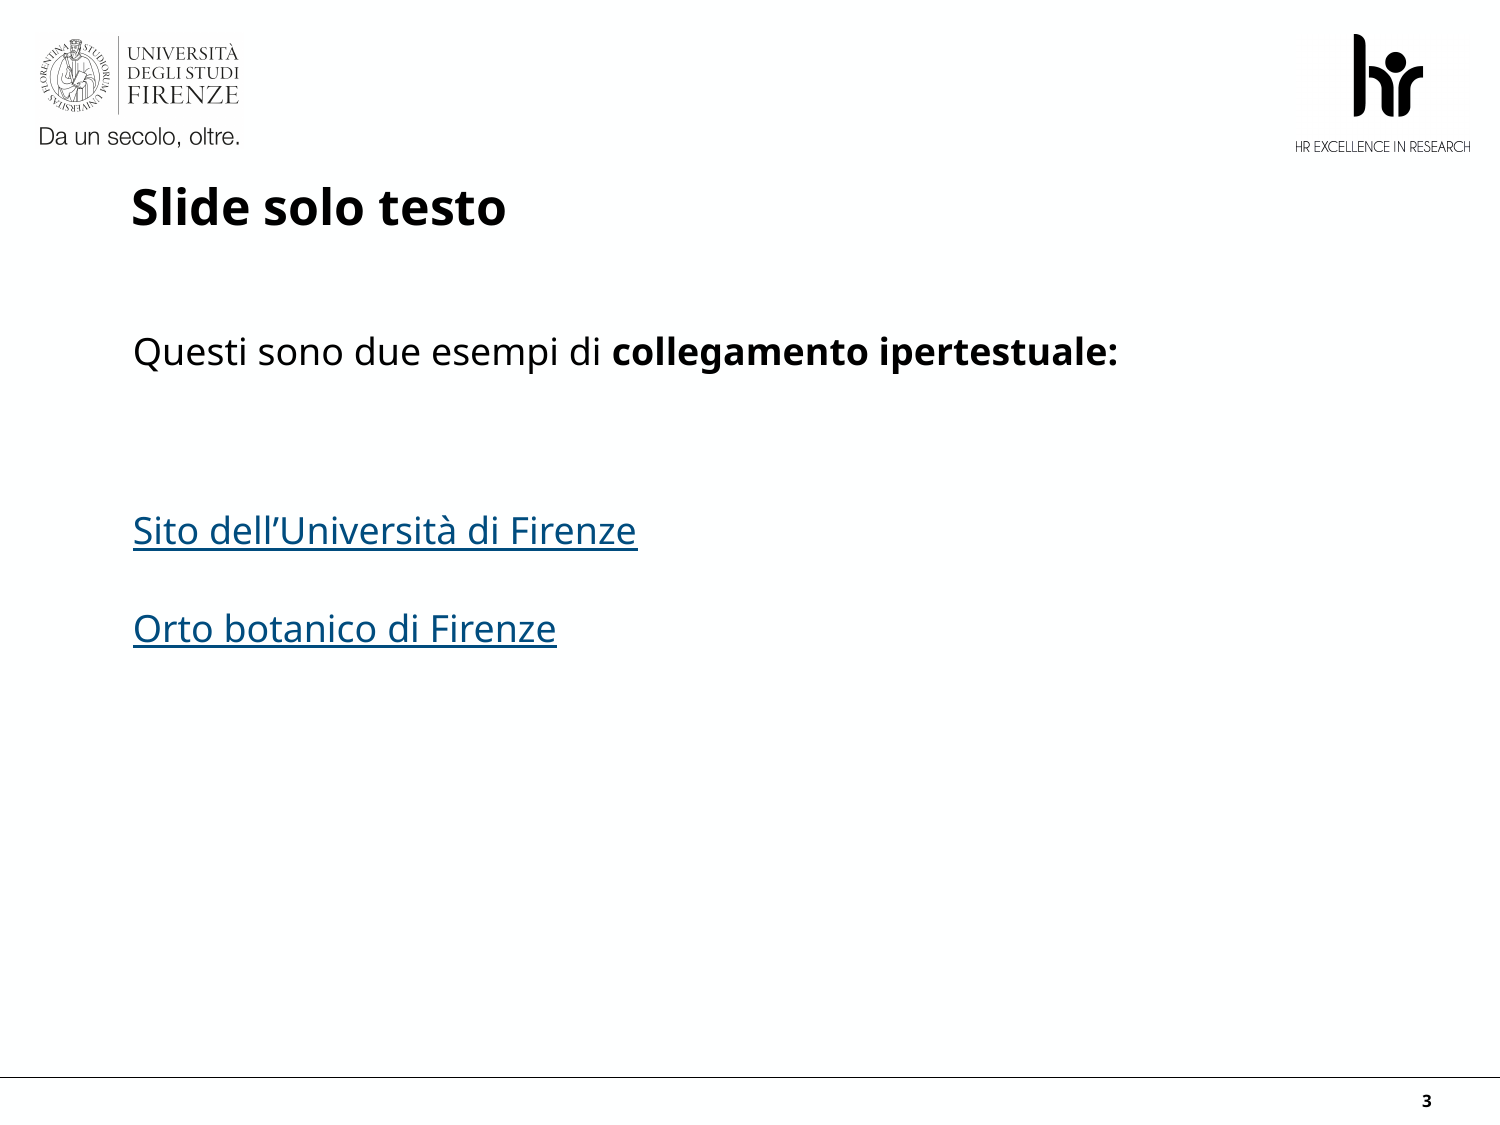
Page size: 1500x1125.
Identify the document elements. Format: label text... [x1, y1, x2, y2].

picture [1296, 34, 1470, 152]
title Slide solo testo [117, 155, 1447, 297]
list Questi sono due esempi di collegamento ipertestuale: Sito dell’Università di Firenze Orto botanico di Firenze [117, 297, 1447, 1031]
picture [35, 32, 244, 149]
